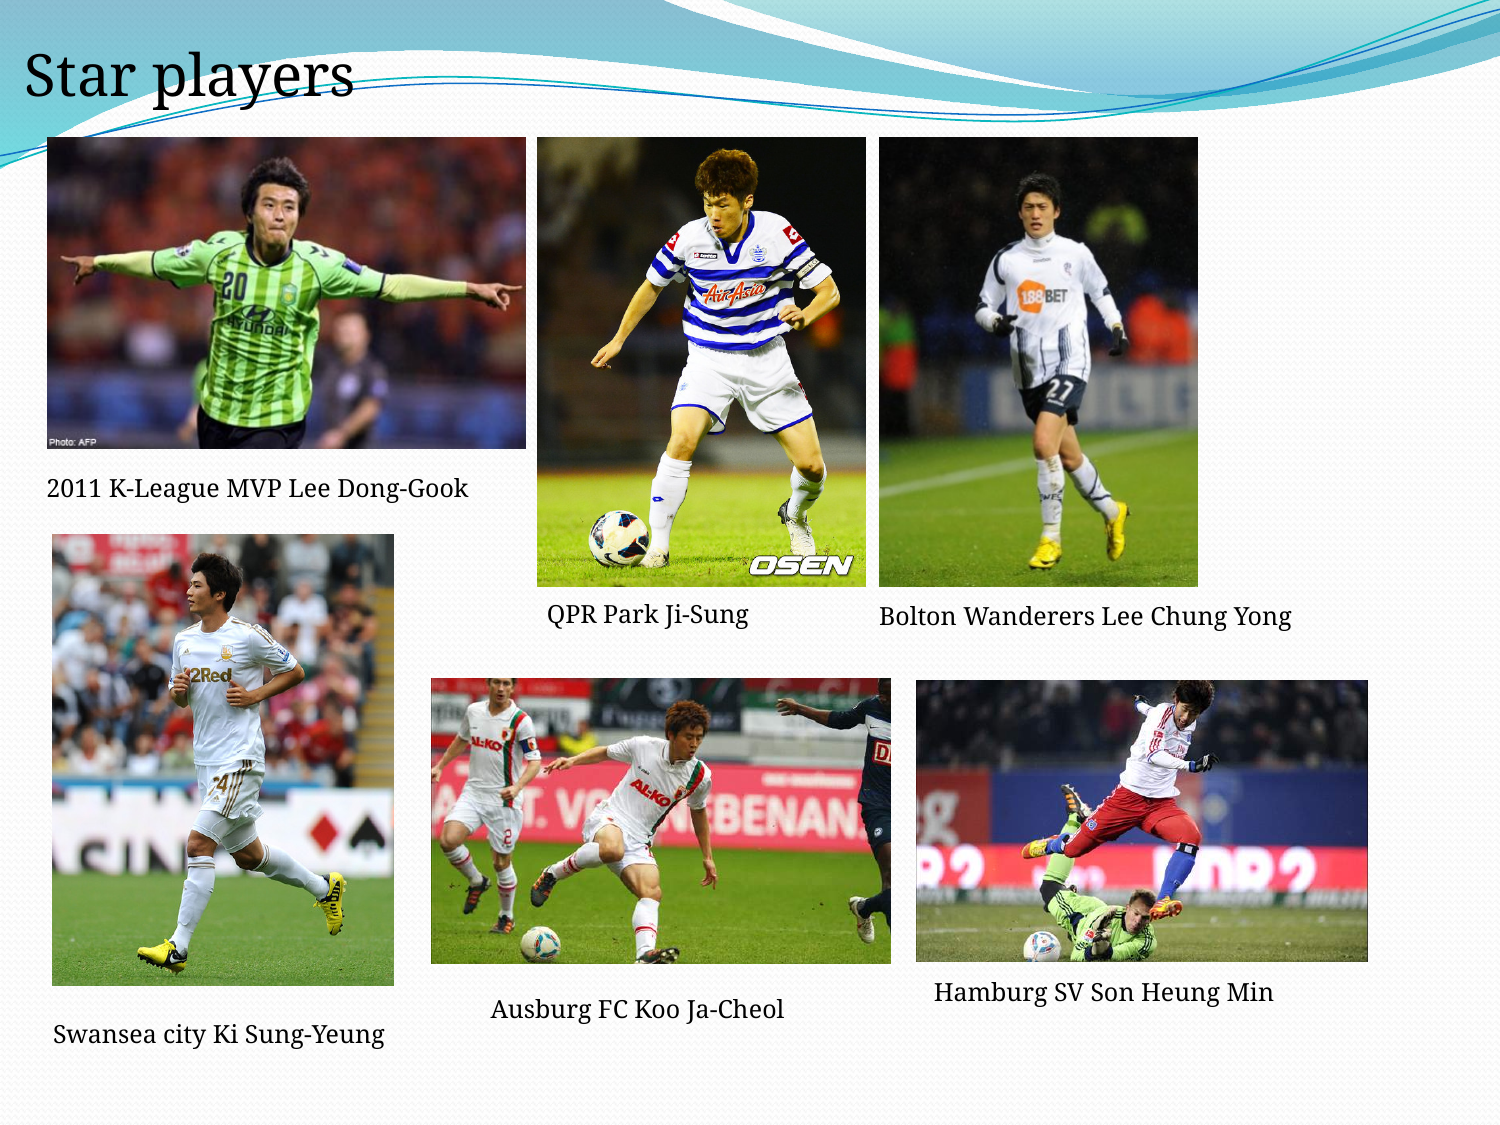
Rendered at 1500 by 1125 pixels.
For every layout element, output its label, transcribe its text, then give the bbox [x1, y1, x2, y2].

text_box Star players [10, 30, 371, 116]
text_box QPR Park Ji-Sung [532, 593, 765, 636]
picture [879, 136, 1199, 587]
picture [52, 533, 394, 987]
picture [47, 136, 526, 449]
picture [537, 136, 866, 587]
text_box Ausburg FC Koo Ja-Cheol [475, 986, 800, 1031]
text_box Swansea city Ki Sung-Yeung [38, 1011, 401, 1056]
text_box Hamburg SV Son Heung Min [919, 973, 1290, 1015]
picture [430, 677, 891, 965]
text_box Bolton Wanderers Lee Chung Yong [864, 593, 1308, 638]
text_box 2011 K-League MVP Lee Dong-Gook [31, 465, 485, 511]
picture [915, 680, 1368, 962]
